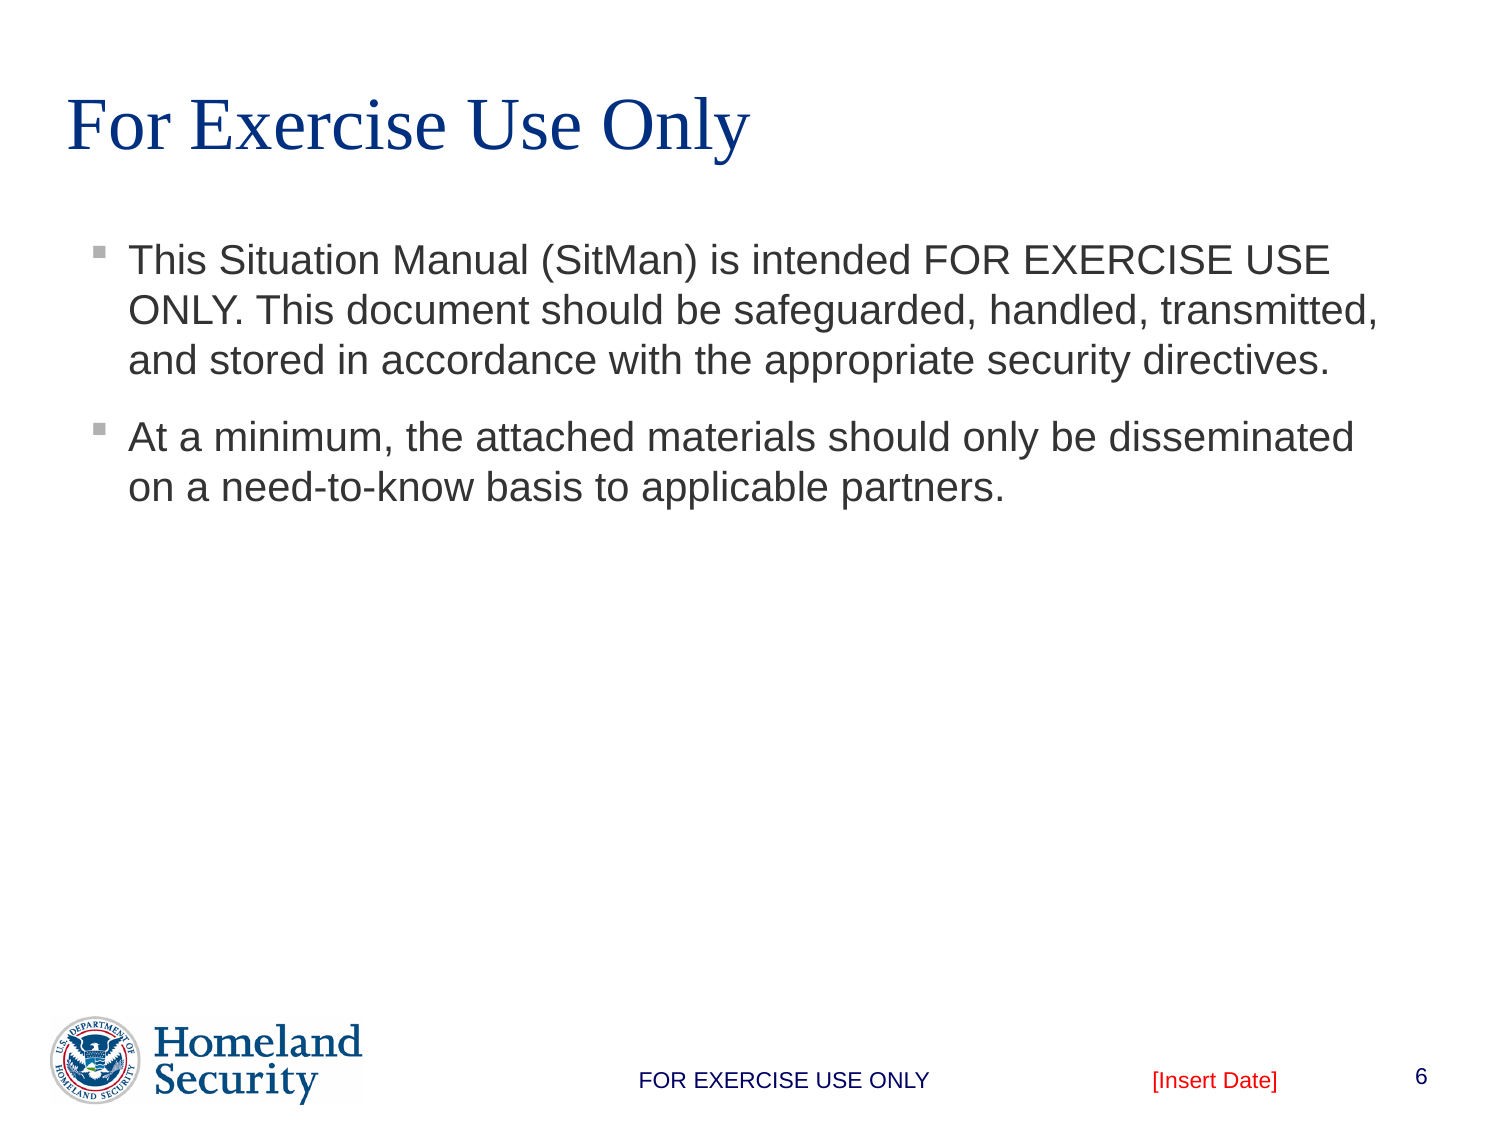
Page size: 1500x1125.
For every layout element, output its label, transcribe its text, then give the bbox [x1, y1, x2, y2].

picture [50, 1016, 363, 1105]
list This Situation Manual (SitMan) is intended FOR EXERCISE USE ONLY. This document should be safeguarded, handled, transmitted, and stored in accordance with the appropriate security directives. At a minimum, the attached materials should only be disseminated on a need-to-know basis to applicable partners. [75, 224, 1425, 968]
title For Exercise Use Only [51, 0, 1278, 173]
slide_number 6 [1399, 1053, 1476, 1097]
